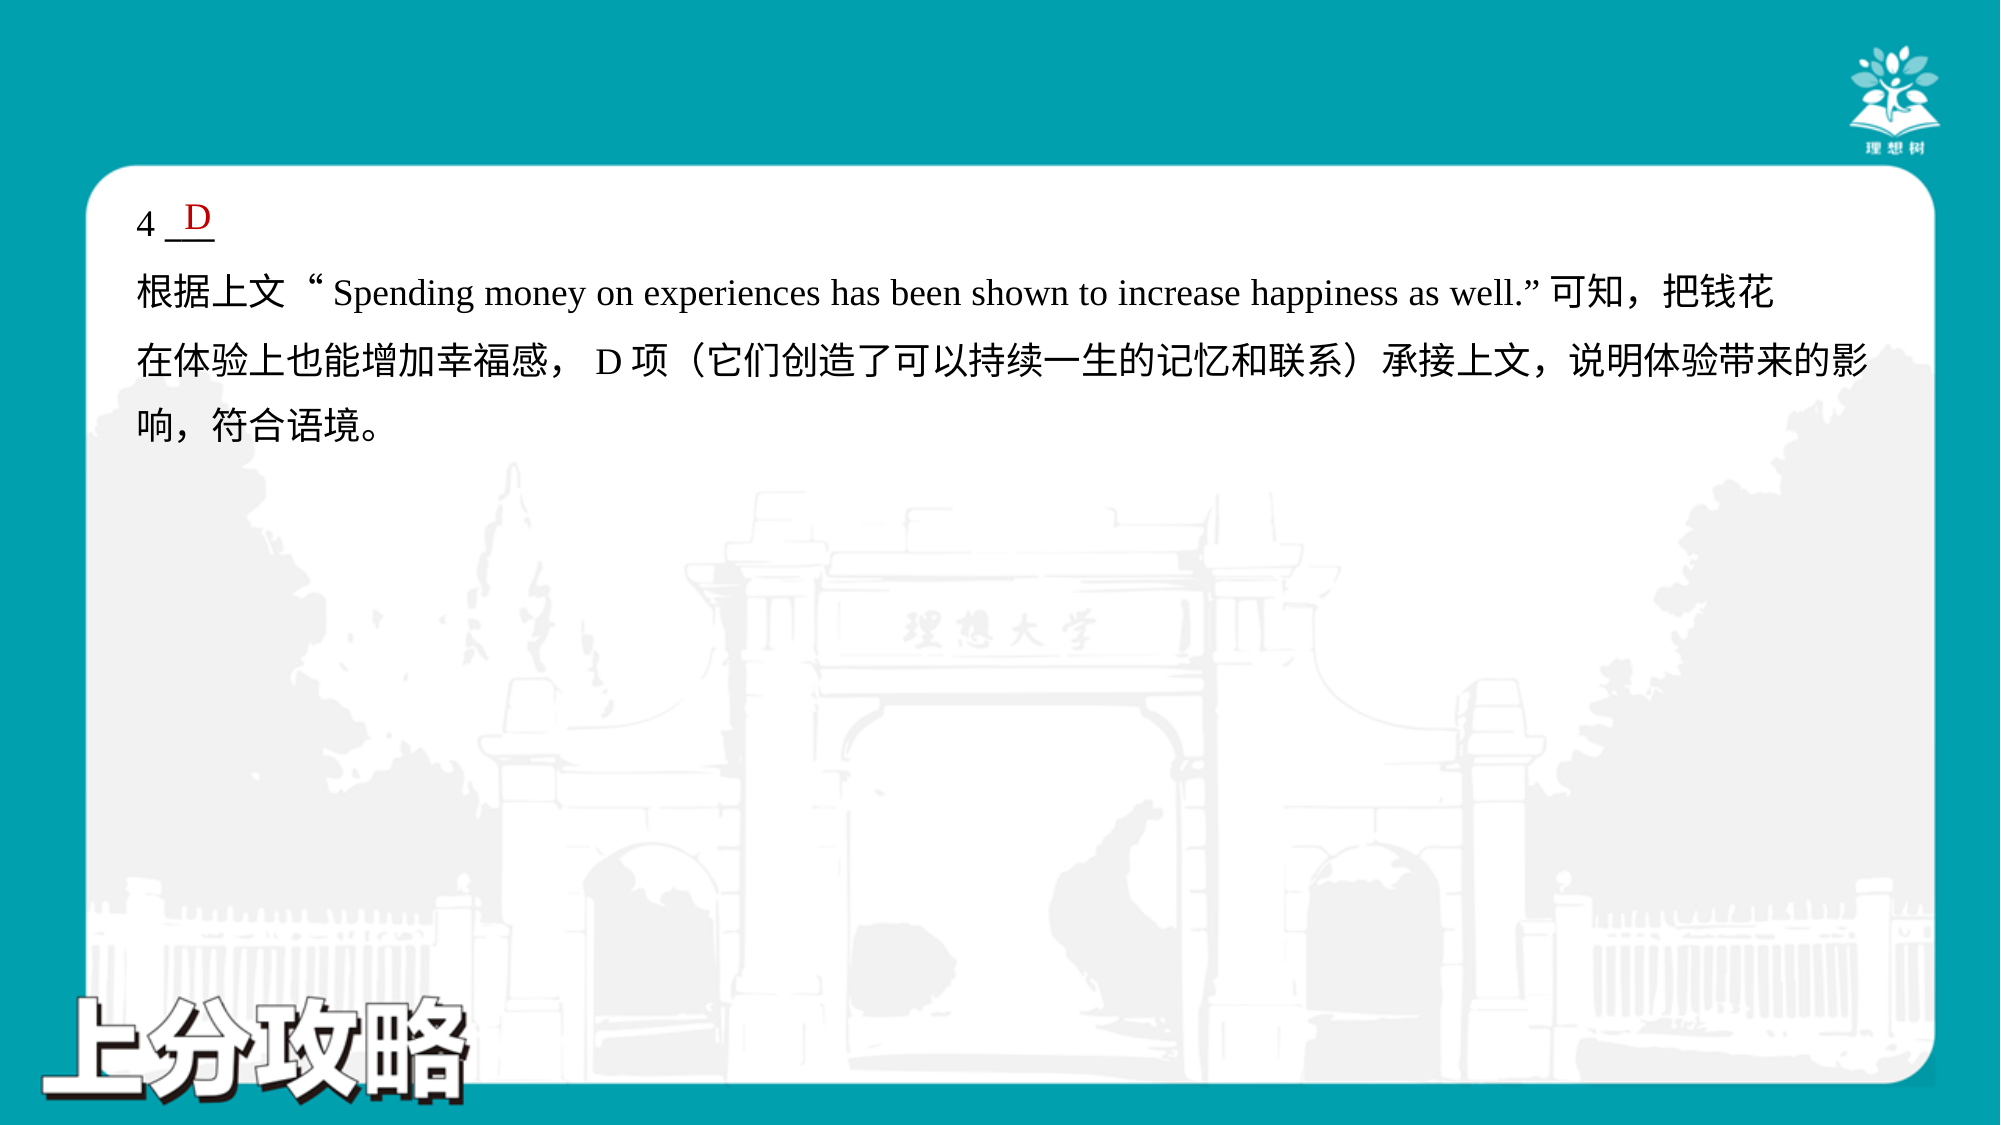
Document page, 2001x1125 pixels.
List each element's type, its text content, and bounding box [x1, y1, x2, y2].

text_box 4 ___ [136, 176, 1865, 237]
text_box D [170, 170, 226, 230]
text_box 根据上文“Spending money on experiences has been shown to increase happiness as well.”可知，把钱花 在体验上也能增加幸福感，D项（它们创造了可以持续一生的记忆和联系）承接上文，说明体验带来的影 响，符合语境。 [136, 244, 1865, 441]
picture [0, 0, 2000, 1125]
